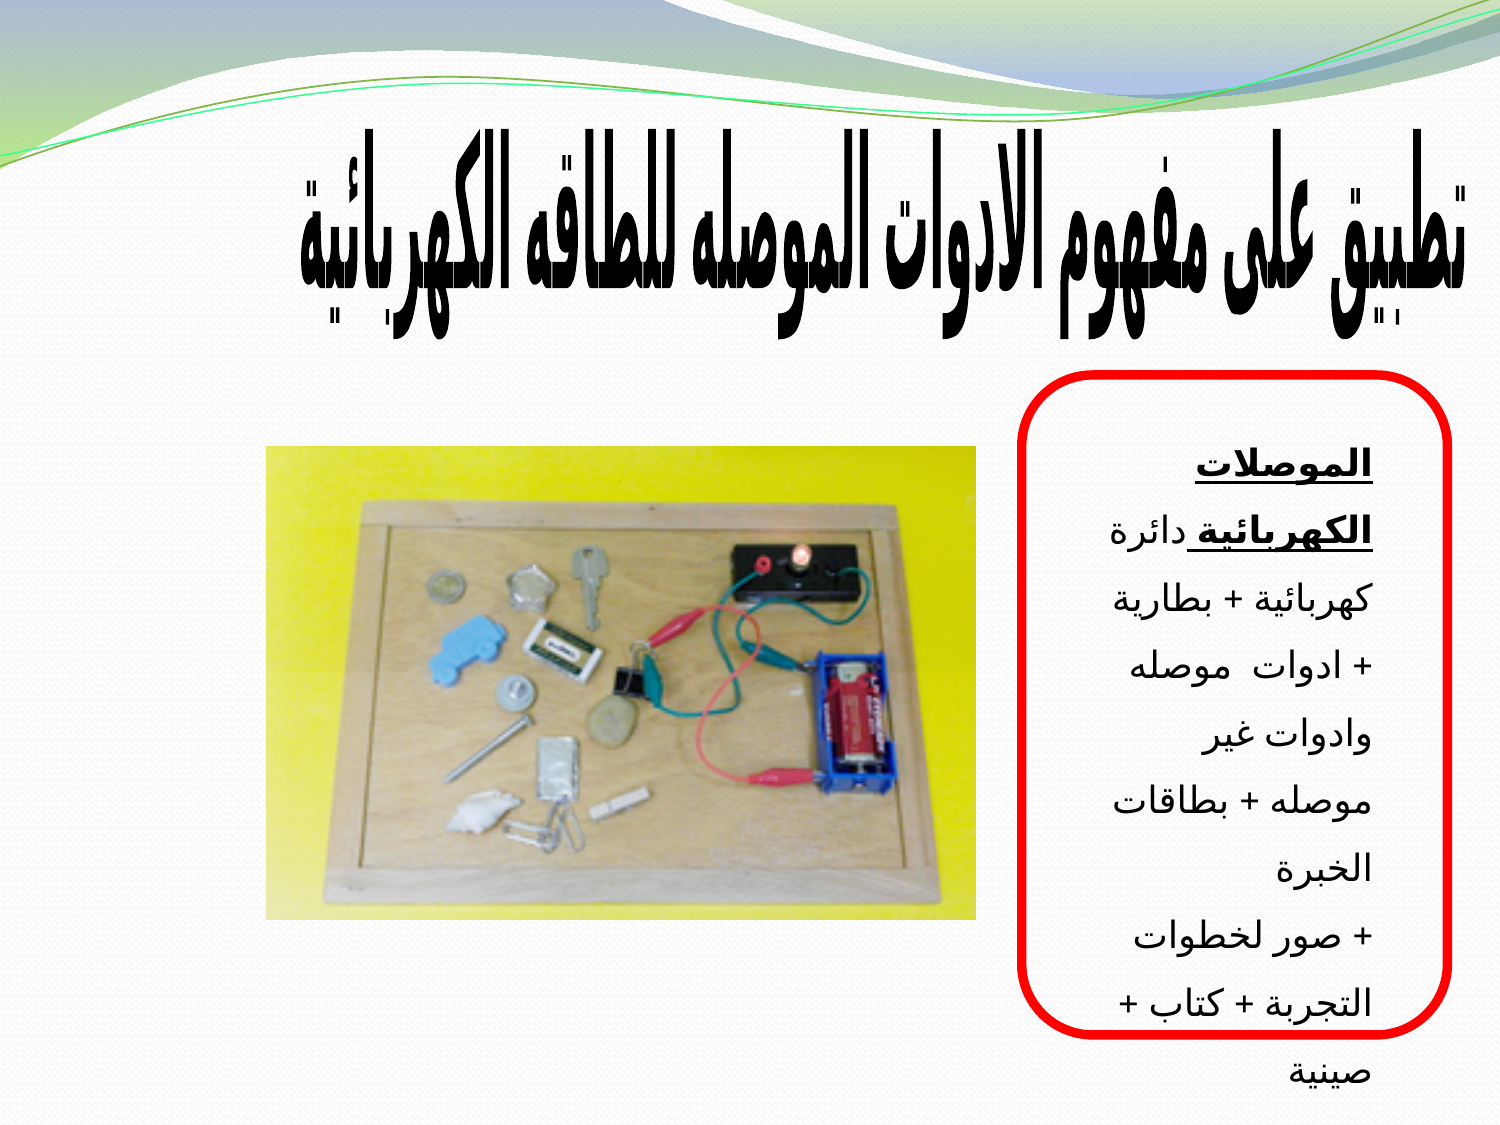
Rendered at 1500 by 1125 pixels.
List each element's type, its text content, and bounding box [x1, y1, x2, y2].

text_box [1021, 374, 1448, 1034]
text_box الموصلات الكهربائية دائرة كهربائية + بطارية + ادوات موصله وادوات غير موصله + بطاقات الخبرة + صور لخطوات التجربة + كتاب + صينية [1080, 408, 1388, 1099]
picture [266, 446, 976, 920]
